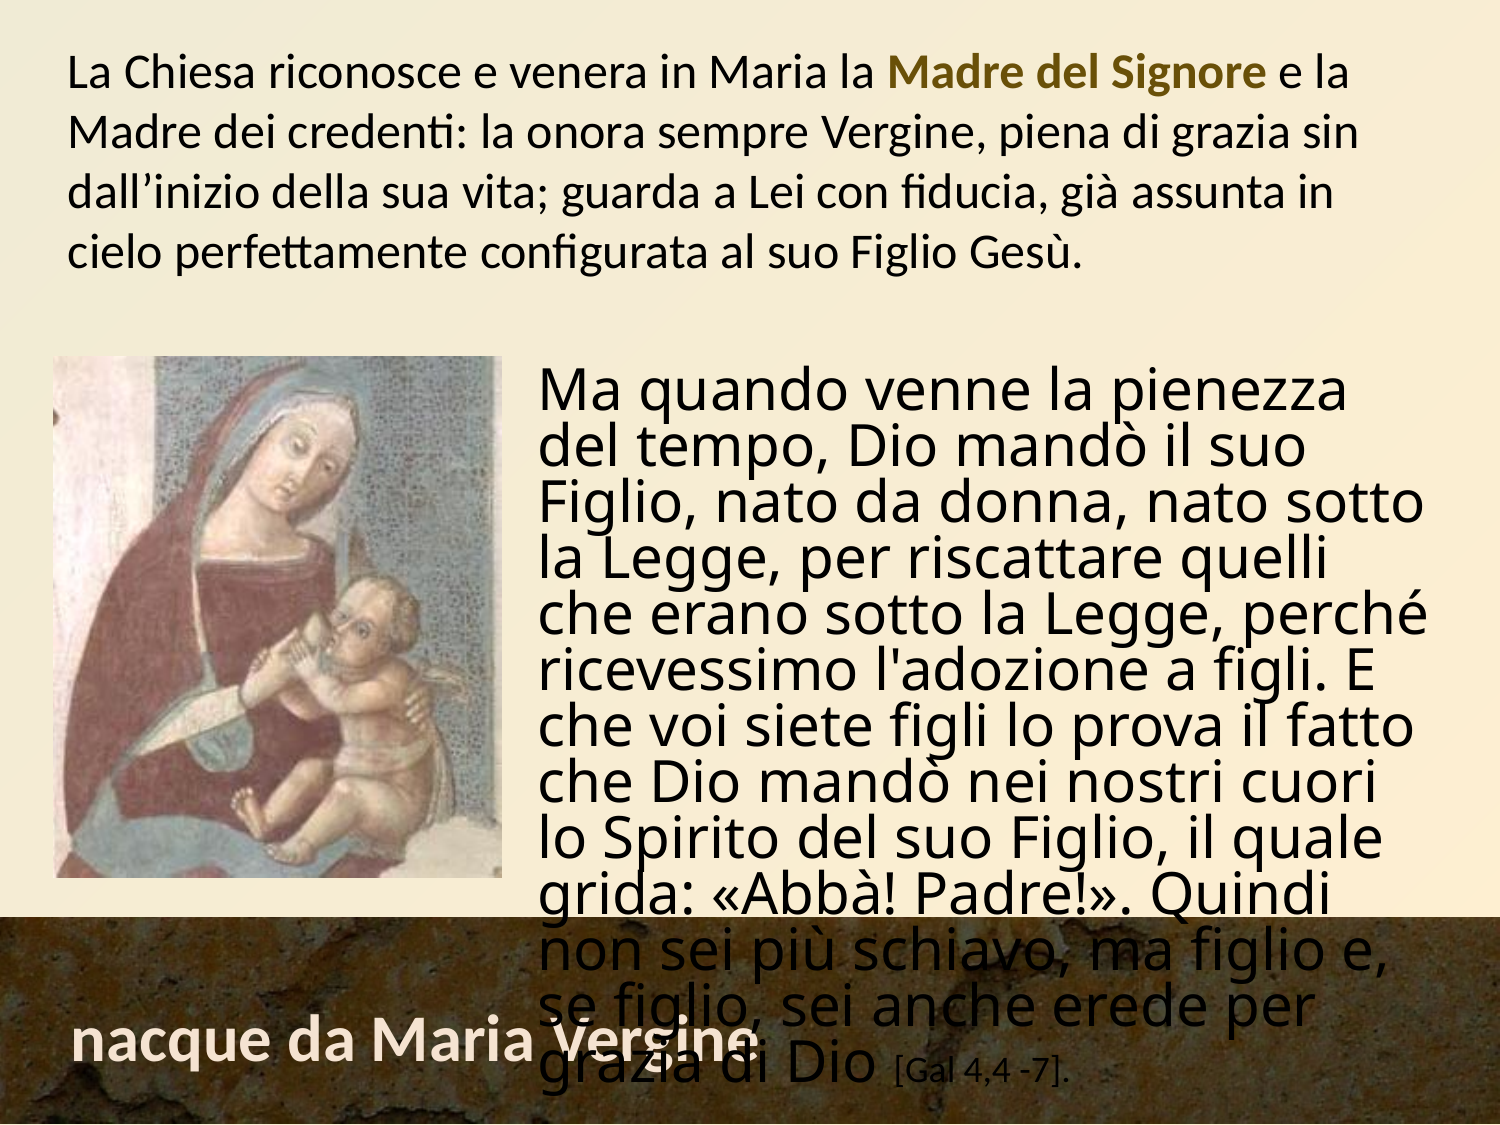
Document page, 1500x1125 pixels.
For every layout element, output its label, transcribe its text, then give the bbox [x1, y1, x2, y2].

text_box La Chiesa riconosce e venera in Maria la Madre del Signore e la Madre dei credenti: la onora sempre Vergine, piena di grazia sin dall’inizio della sua vita; guarda a Lei con fiducia, già assunta in cielo perfettamente configurata al suo Figlio Gesù. [53, 30, 1457, 286]
picture [52, 356, 503, 878]
text_box nacque da Maria Vergine [56, 987, 522, 1083]
picture [0, 917, 1500, 1124]
text_box Ma quando venne la pienezza del tempo, Dio mandò il suo Figlio, nato da donna, nato sotto la Legge, per riscattare quelli che erano sotto la Legge, perché ricevessimo l'adozione a figli. E che voi siete figli lo prova il fatto che Dio mandò nei nostri cuori lo Spirito del suo Figlio, il quale grida: «Abbà! Padre!». Quindi non sei più schiavo, ma figlio e, se figlio, sei anche erede per grazia di Dio [Gal 4,4 -7]. [522, 358, 1456, 1101]
